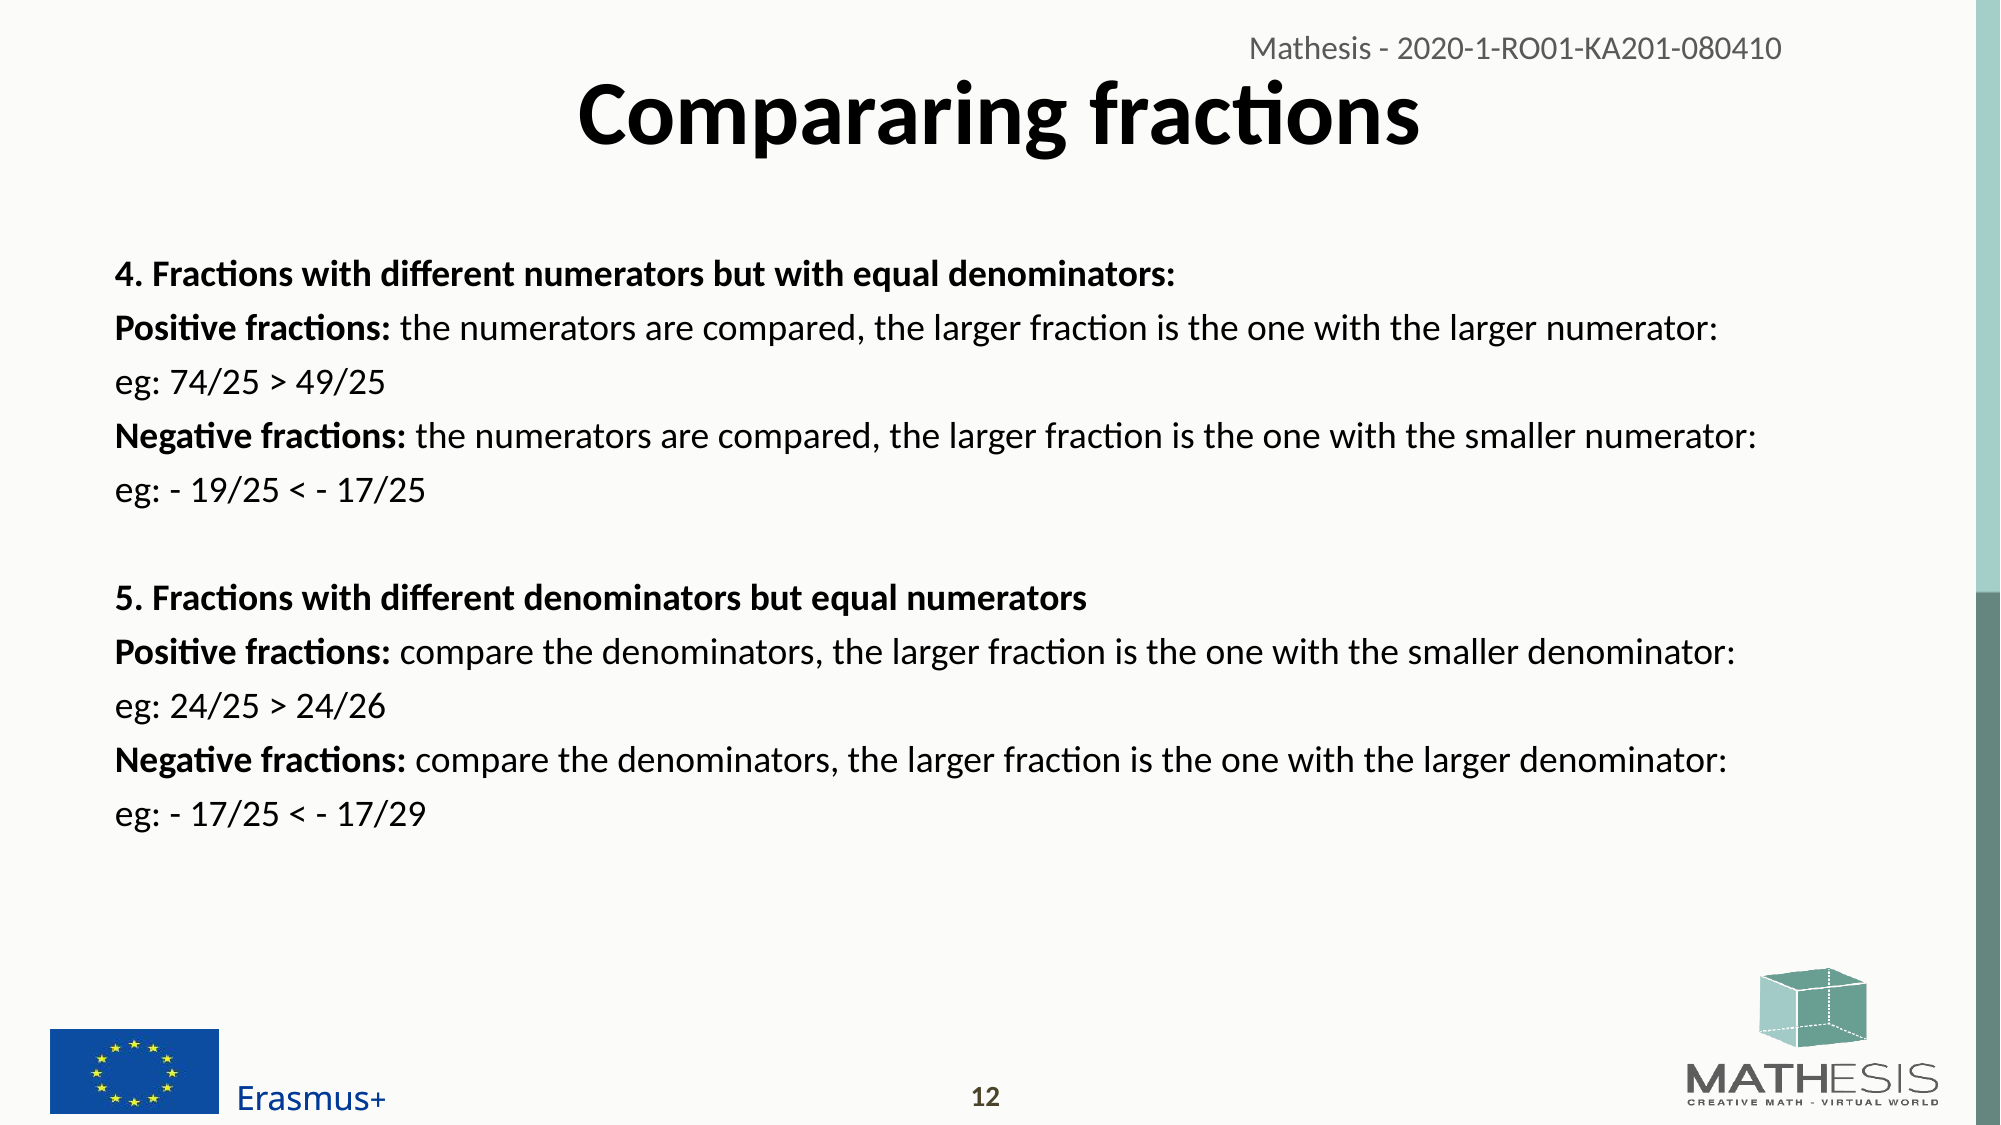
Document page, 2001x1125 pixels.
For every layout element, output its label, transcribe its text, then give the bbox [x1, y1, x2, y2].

list 4. Fractions with different numerators but with equal denominators: Positive fractions: the numerators are compared, the larger fraction is the one with the larger numerator: eg: 74/25 > 49/25 Negative fractions: the numerators are compared, the larger fraction is the one with the smaller numerator: eg: - 19/25 < - 17/25 5. Fractions with different denominators but equal numerators Positive fractions: compare the denominators, the larger fraction is the one with the smaller denominator: eg: 24/25 > 24/26 Negative fractions: compare the denominators, the larger fraction is the one with the larger denominator: eg: - 17/25 < - 17/29 [99, 232, 1900, 1005]
picture [50, 1029, 219, 1114]
title Compararing fractions [99, 45, 1900, 232]
